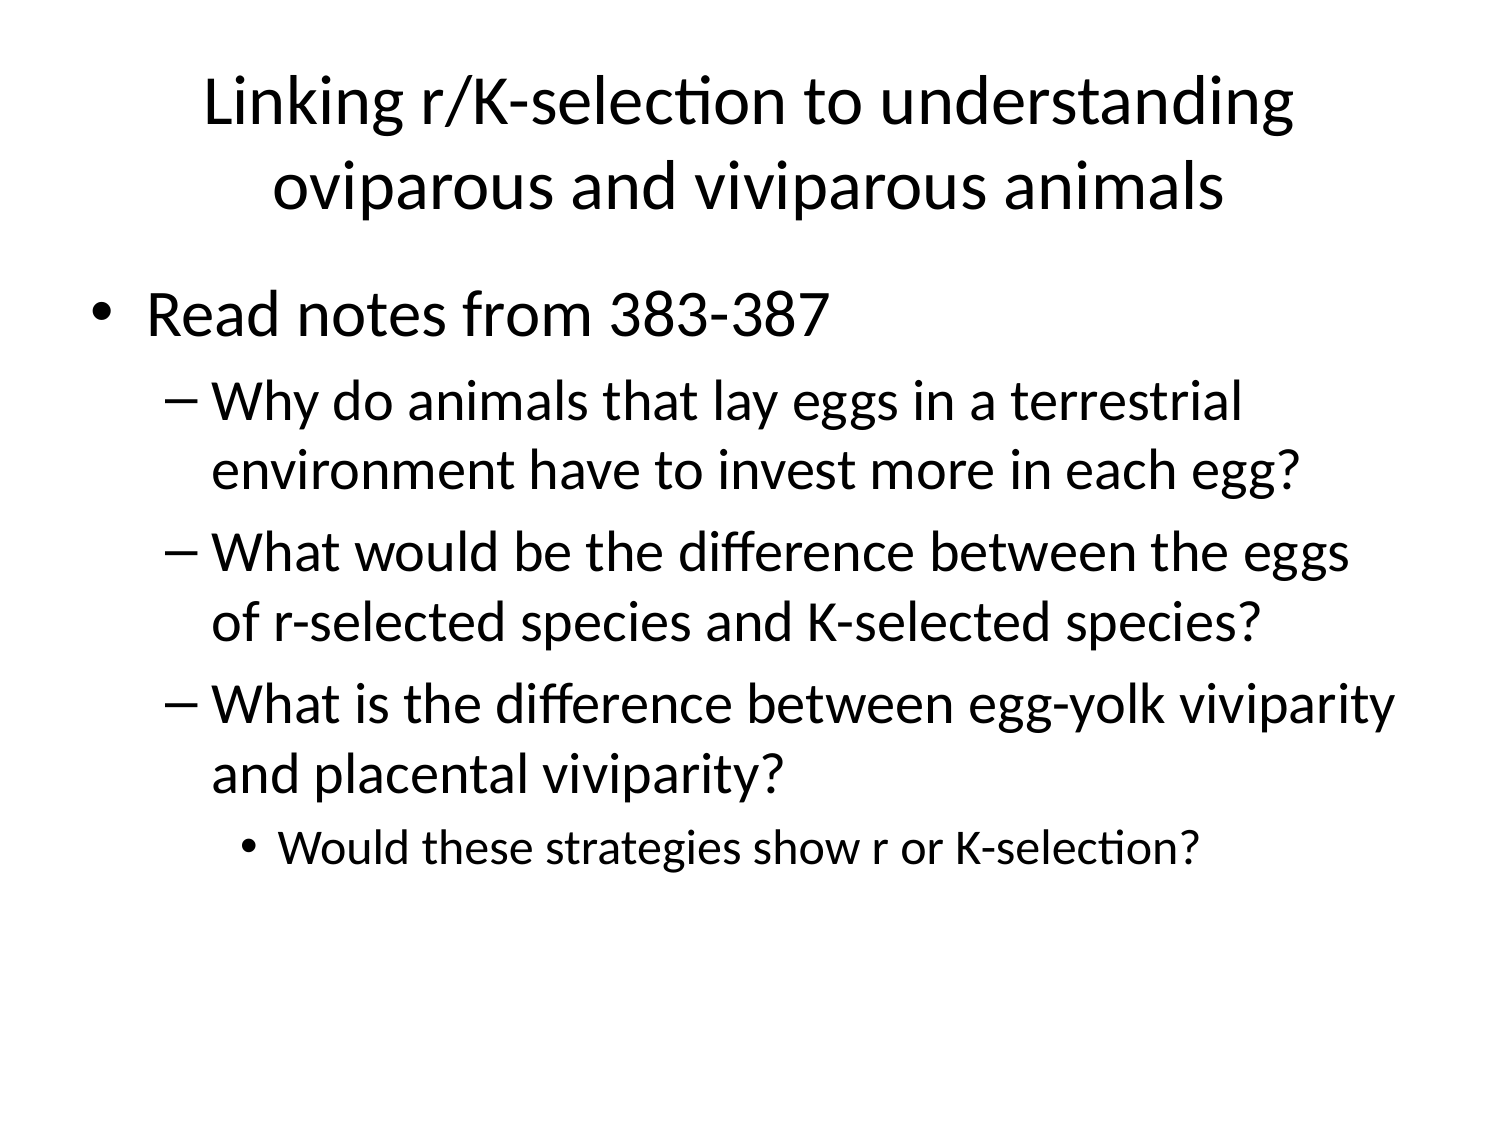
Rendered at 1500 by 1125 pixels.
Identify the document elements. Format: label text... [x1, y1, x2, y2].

list Read notes from 383-387 Why do animals that lay eggs in a terrestrial environment have to invest more in each egg? What would be the difference between the eggs of r-selected species and K-selected species? What is the difference between egg-yolk viviparity and placental viviparity? Would these strategies show r or K-selection? [75, 262, 1425, 1005]
title Linking r/K-selection to understanding oviparous and viviparous animals [75, 45, 1425, 233]
